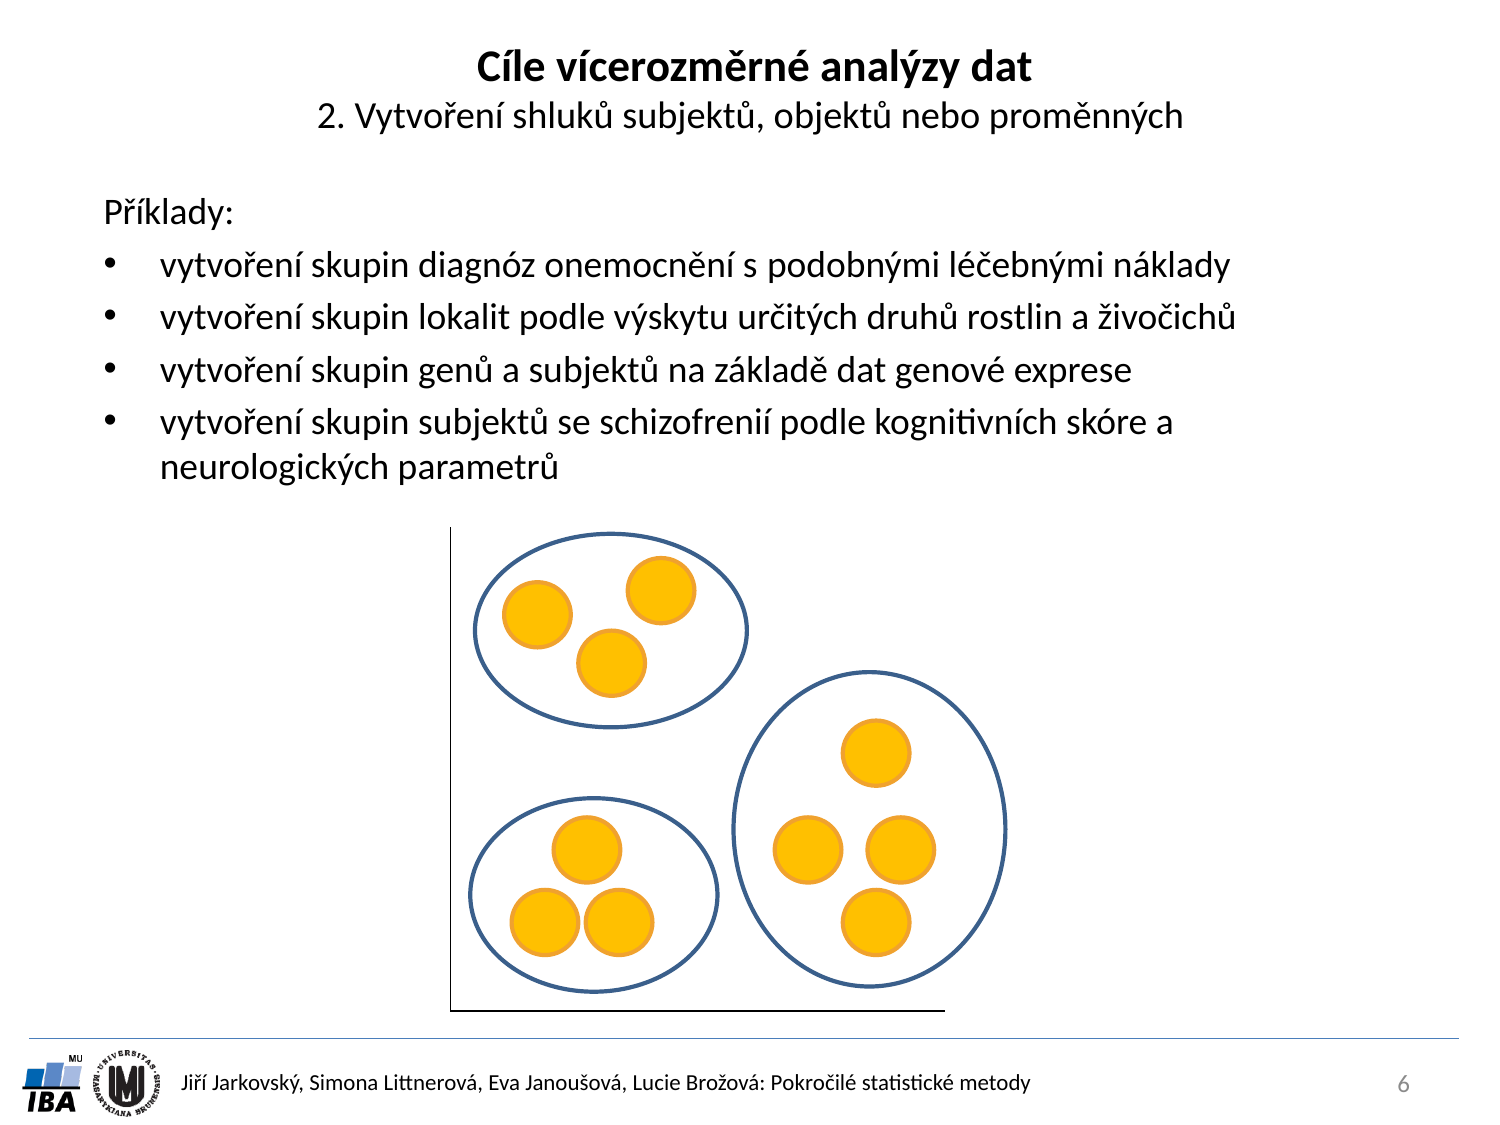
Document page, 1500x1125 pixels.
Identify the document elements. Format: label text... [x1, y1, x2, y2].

picture [93, 1050, 160, 1117]
text_box [951, 700, 1008, 958]
title Cíle vícerozměrné analýzy dat 2. Vytvoření shluků subjektů, objektů nebo proměnných [85, 28, 1425, 145]
picture [22, 1055, 82, 1112]
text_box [450, 526, 945, 1011]
list Příklady: vytvoření skupin diagnóz onemocnění s podobnými léčebnými náklady vytvoření skupin lokalit podle výskytu určitých druhů rostlin a živočichů vytvoření skupin genů a subjektů na základě dat genové exprese vytvoření skupin subjektů se schizofrenií podle kognitivních skóre a neurologických parametrů [88, 179, 1425, 989]
slide_number 6 [1074, 1052, 1425, 1113]
